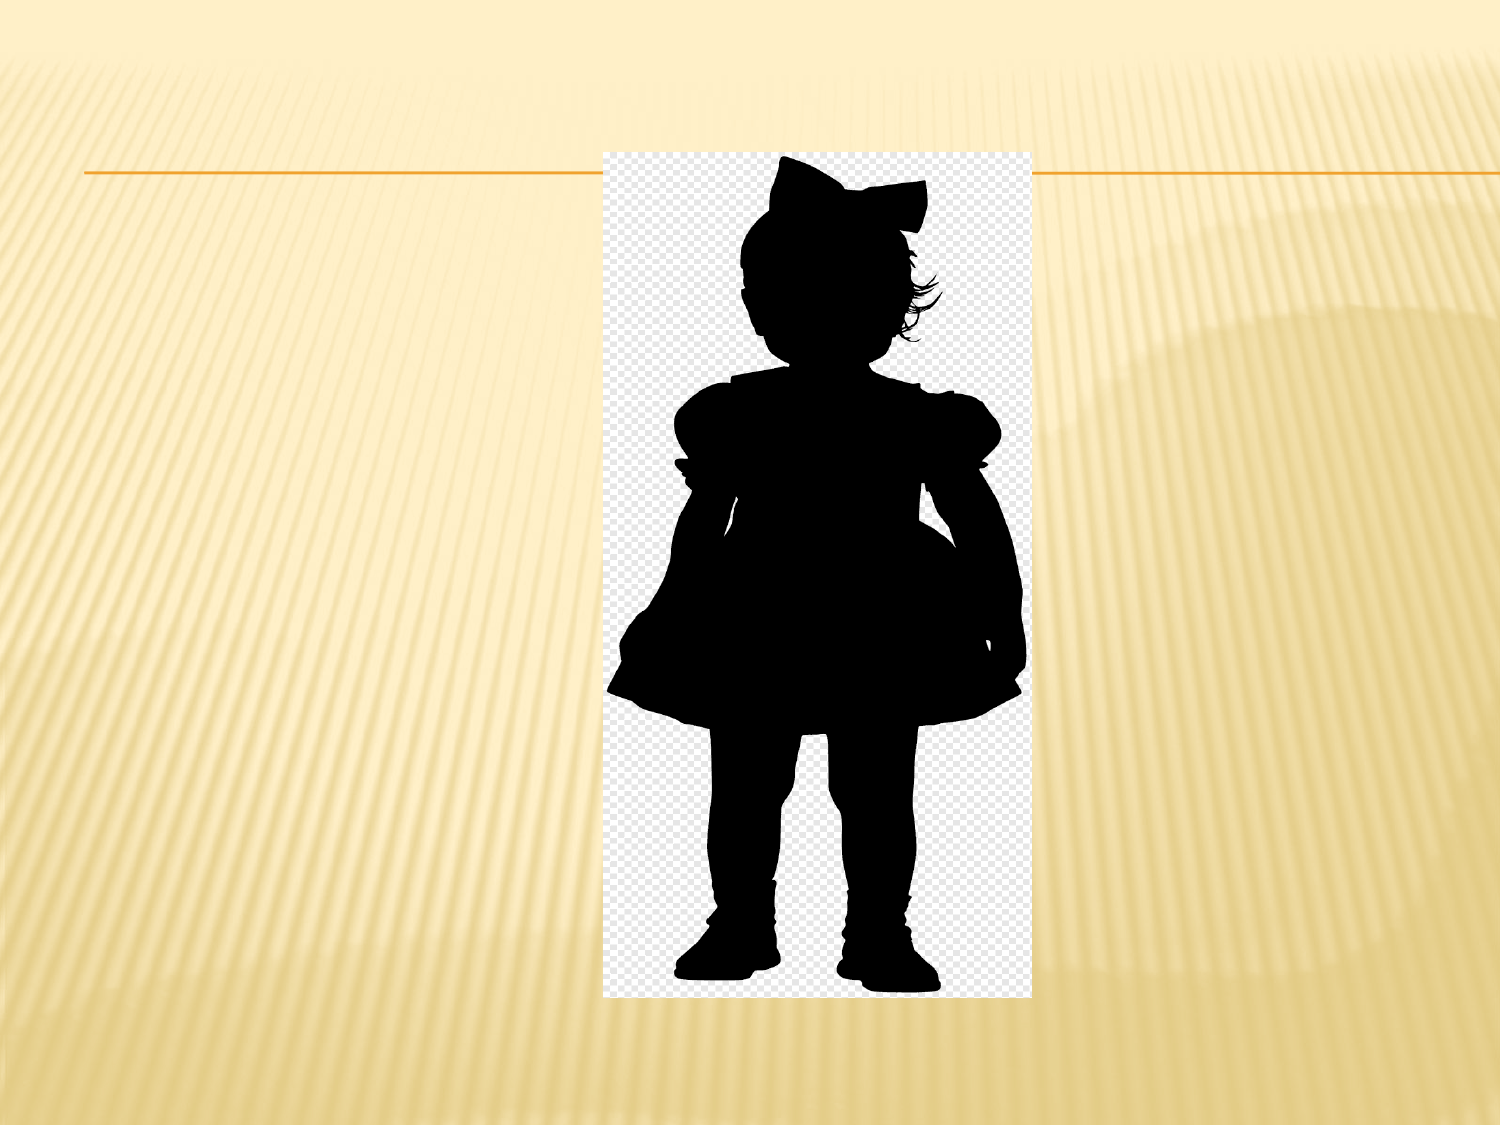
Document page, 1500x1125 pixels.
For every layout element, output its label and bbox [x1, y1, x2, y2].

list [603, 151, 1032, 998]
